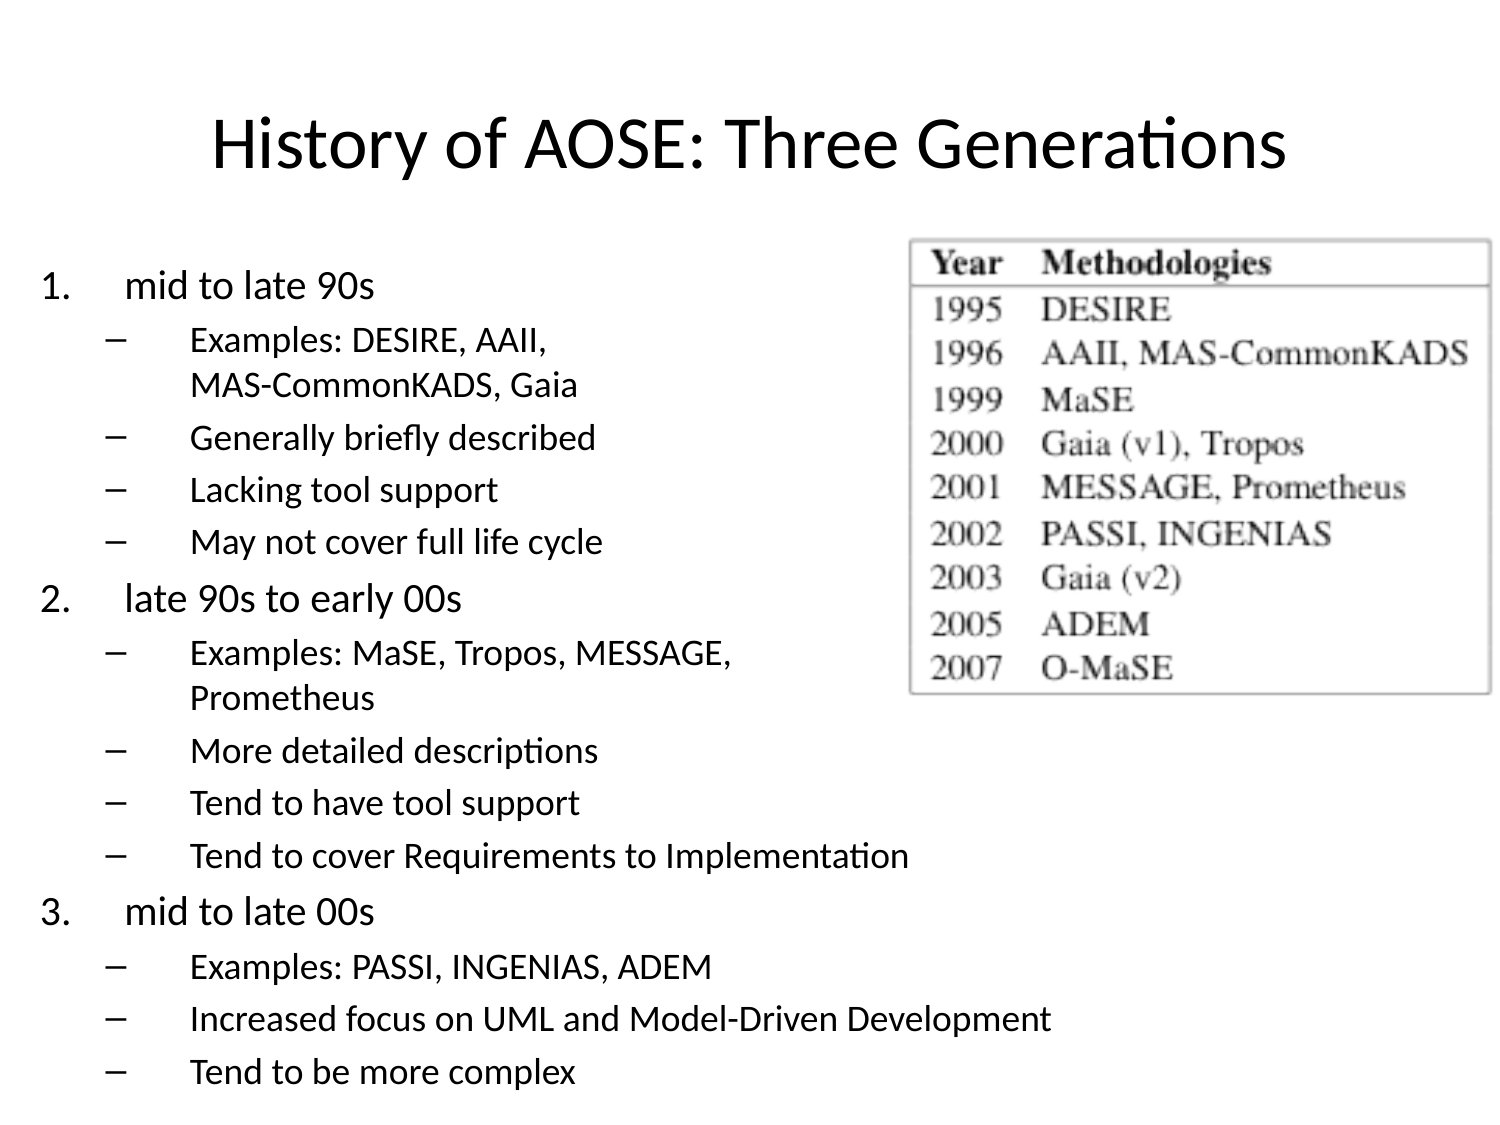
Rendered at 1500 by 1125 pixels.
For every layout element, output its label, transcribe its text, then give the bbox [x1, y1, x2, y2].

picture [899, 232, 1500, 709]
list mid to late 90s Examples: DESIRE, AAII, MAS-CommonKADS, Gaia Generally briefly described Lacking tool support May not cover full life cycle late 90s to early 00s Examples: MaSE, Tropos, MESSAGE, Prometheus More detailed descriptions Tend to have tool support Tend to cover Requirements to Implementation mid to late 00s Examples: PASSI, INGENIAS, ADEM Increased focus on UML and Model-Driven Development Tend to be more complex [24, 249, 1375, 1113]
title History of AOSE: Three Generations [75, 45, 1425, 233]
